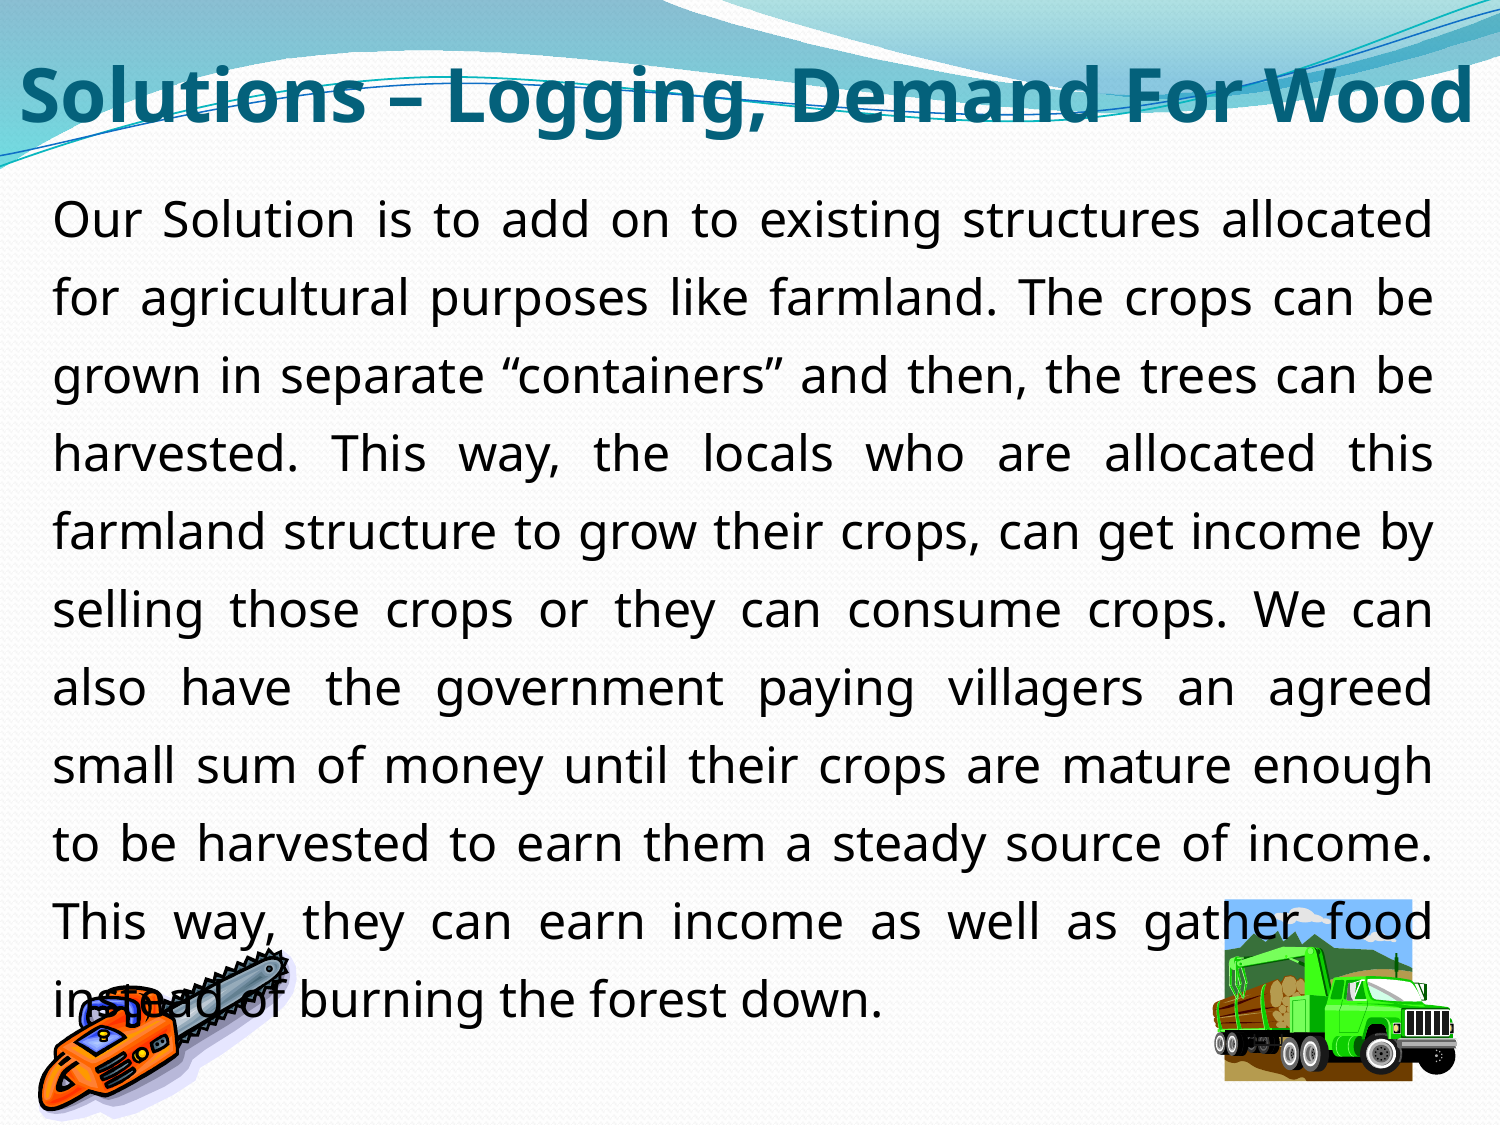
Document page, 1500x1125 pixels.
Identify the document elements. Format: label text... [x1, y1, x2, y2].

picture [1212, 899, 1458, 1082]
picture [37, 943, 301, 1125]
text_box Our Solution is to add on to existing structures allocated for agricultural purposes like farmland. The crops can be grown in separate “containers” and then, the trees can be harvested. This way, the locals who are allocated this farmland structure to grow their crops, can get income by selling those crops or they can consume crops. We can also have the government paying villagers an agreed small sum of money until their crops are mature enough to be harvested to earn them a steady source of income. This way, they can earn income as well as gather food instead of burning the forest down. [37, 162, 1450, 1035]
title Solutions – Logging, Demand For Wood [0, 0, 1500, 138]
